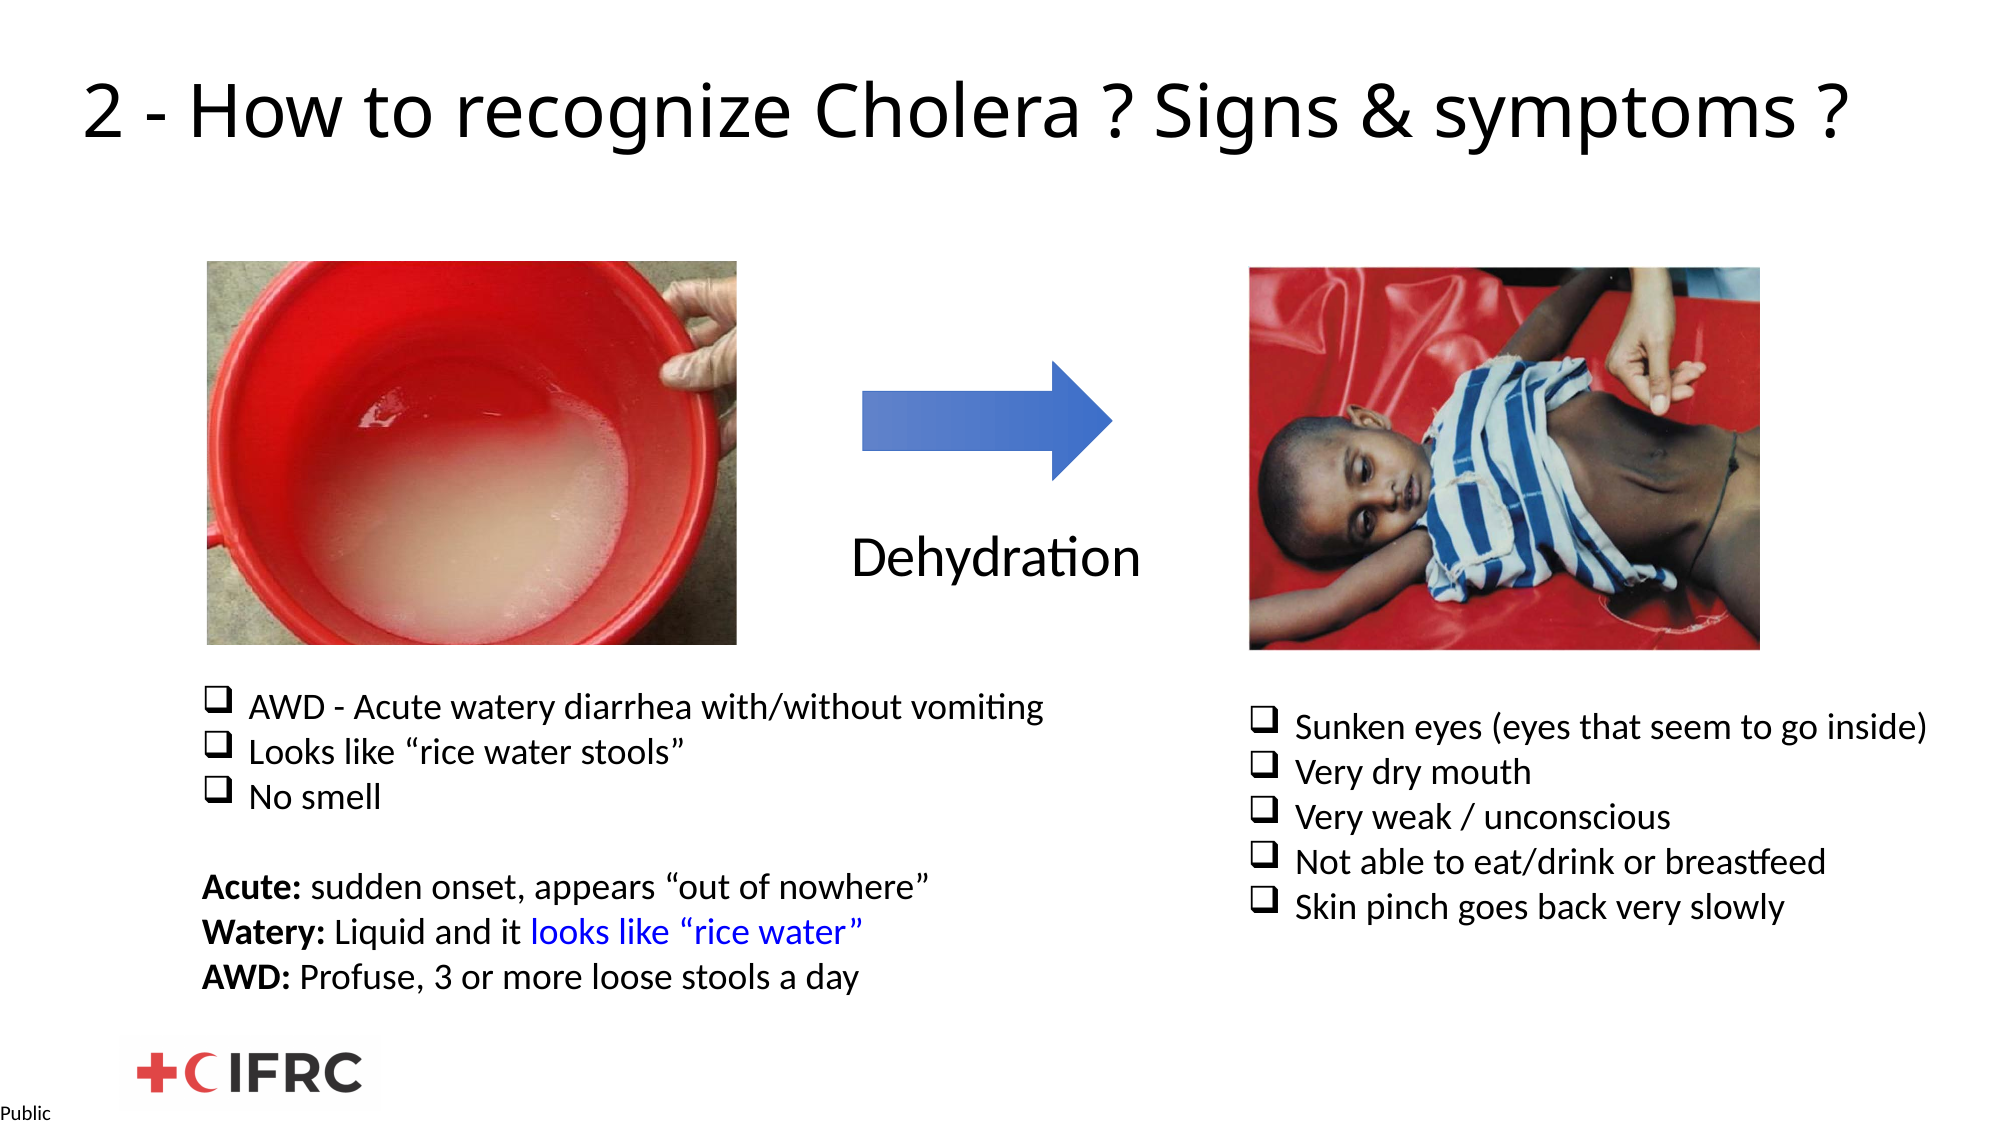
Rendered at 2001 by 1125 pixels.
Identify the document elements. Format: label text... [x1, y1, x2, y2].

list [206, 261, 737, 645]
picture [1248, 266, 1760, 651]
text_box Dehydration [836, 510, 1181, 595]
picture [119, 1035, 381, 1111]
text_box Sunken eyes (eyes that seem to go inside) Very dry mouth Very weak / unconscious Not able to eat/drink or breastfeed Skin pinch goes back very slowly [1233, 694, 2000, 935]
text_box [862, 360, 1113, 482]
title 2 - How to recognize Cholera ? Signs & symptoms ? [67, 49, 1897, 267]
text_box AWD - Acute watery diarrhea with/without vomiting Looks like “rice water stools” No smell Acute: sudden onset, appears “out of nowhere” Watery: Liquid and it looks like “rice water” AWD: Profuse, 3 or more loose stools a day [187, 674, 1151, 1005]
